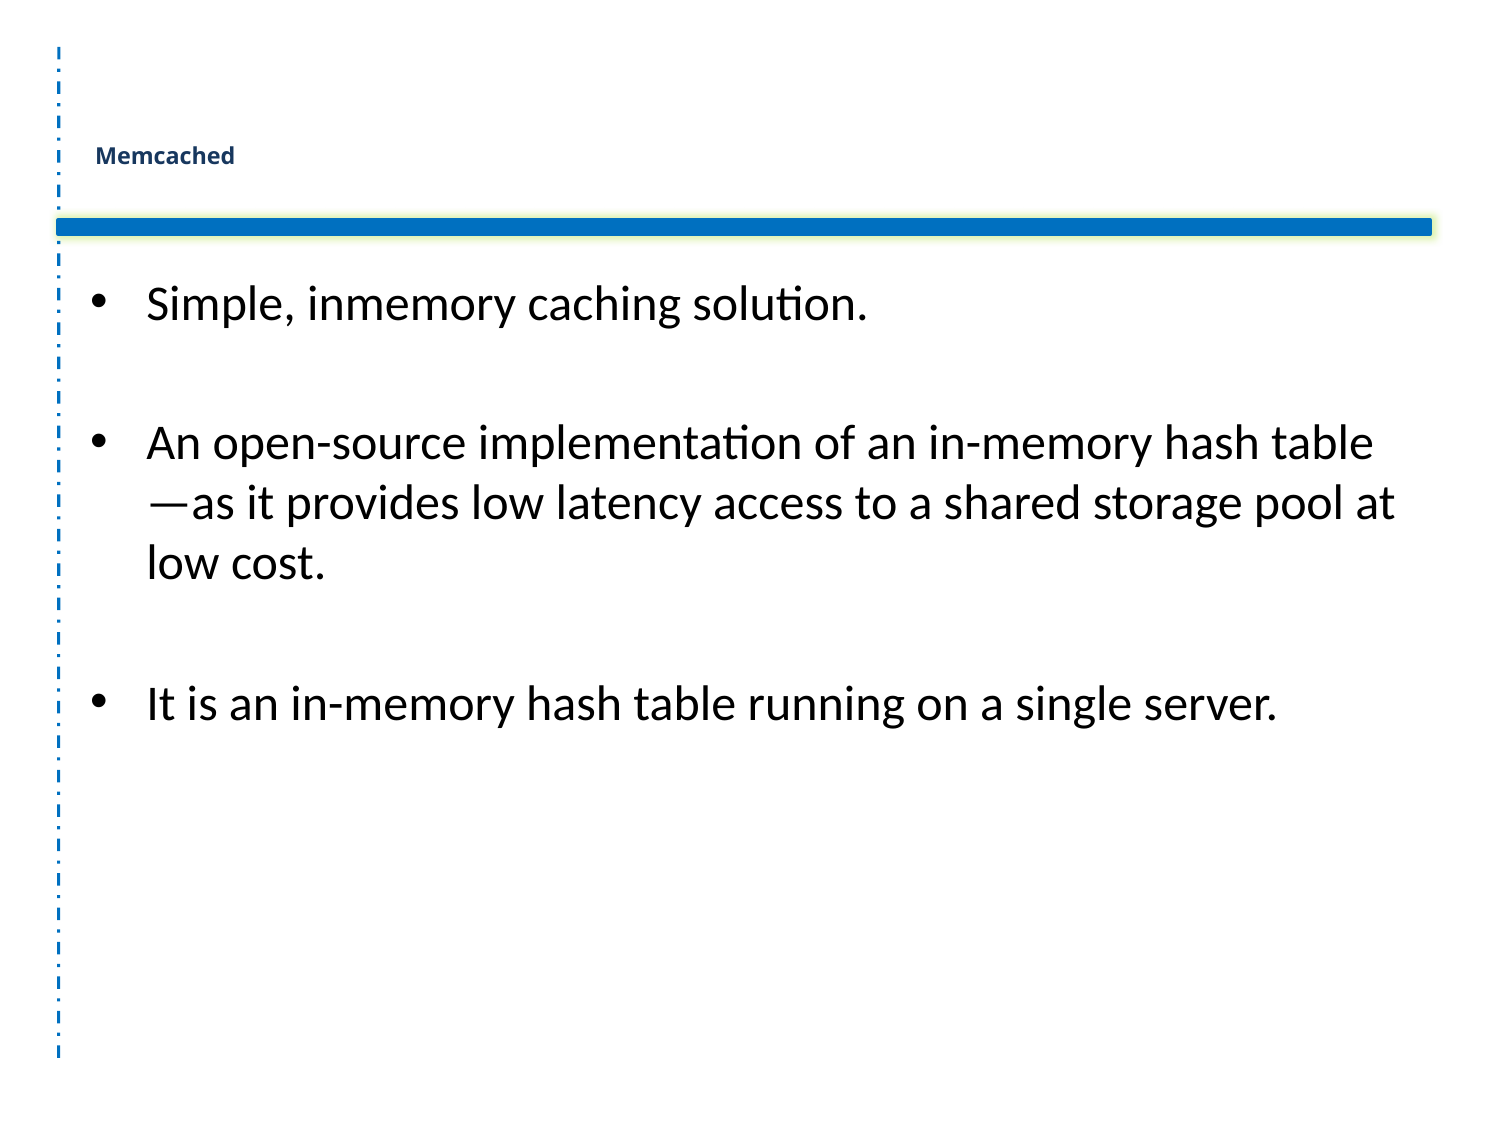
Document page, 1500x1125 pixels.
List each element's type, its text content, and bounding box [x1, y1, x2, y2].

text_box [56, 218, 1432, 236]
list Simple, inmemory caching solution. An open-source implementation of an in-memory hash table—as it provides low latency access to a shared storage pool at low cost. It is an in-memory hash table running on a single server. [75, 262, 1425, 1005]
title Memcached [75, 105, 1425, 214]
